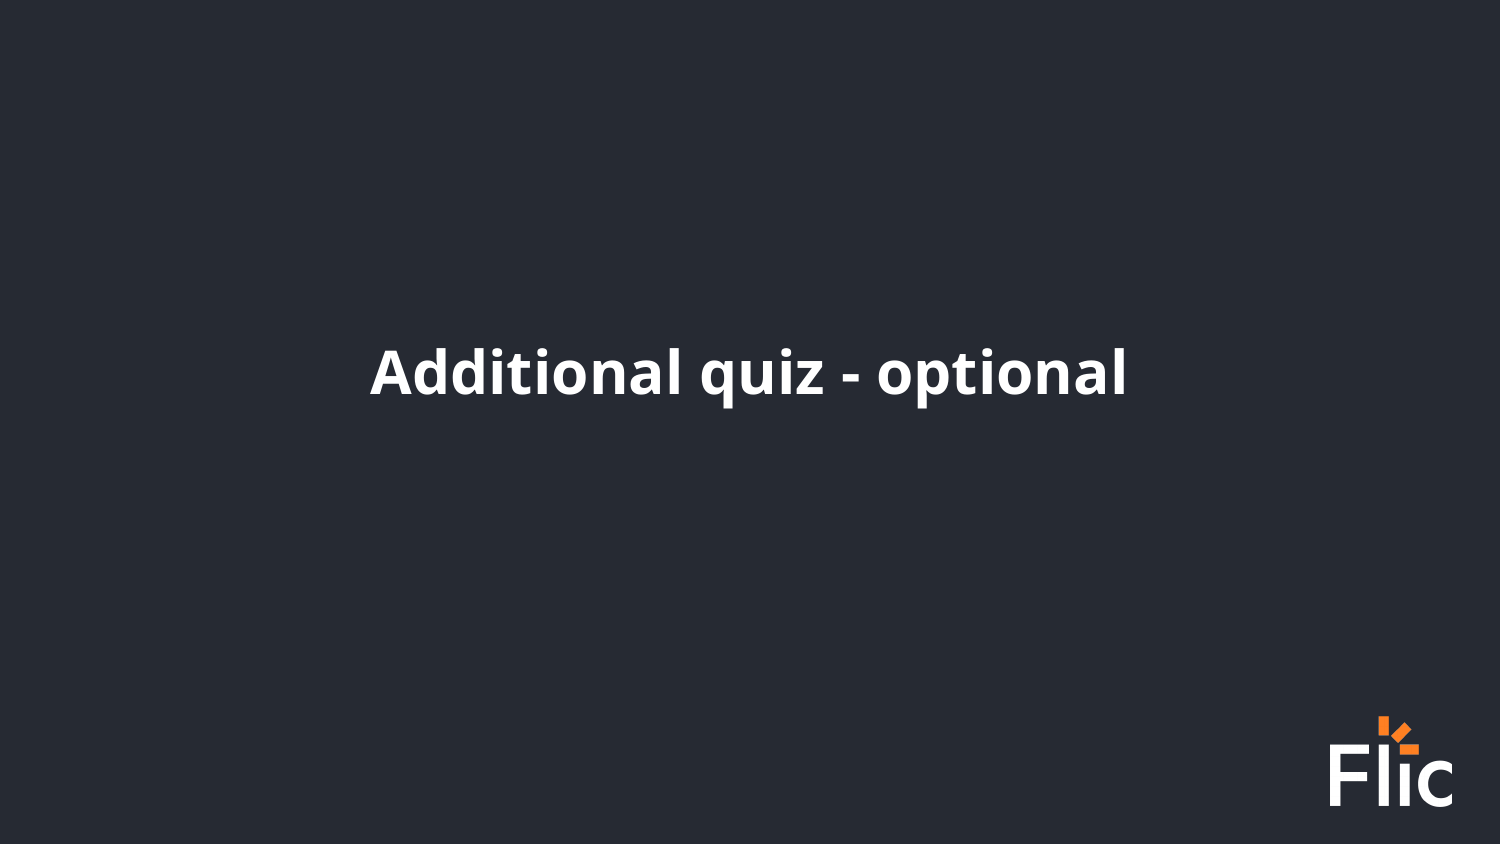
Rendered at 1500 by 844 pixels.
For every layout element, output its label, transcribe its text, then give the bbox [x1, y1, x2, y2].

picture [1330, 716, 1452, 807]
text_box Additional quiz - optional [268, 307, 1231, 422]
